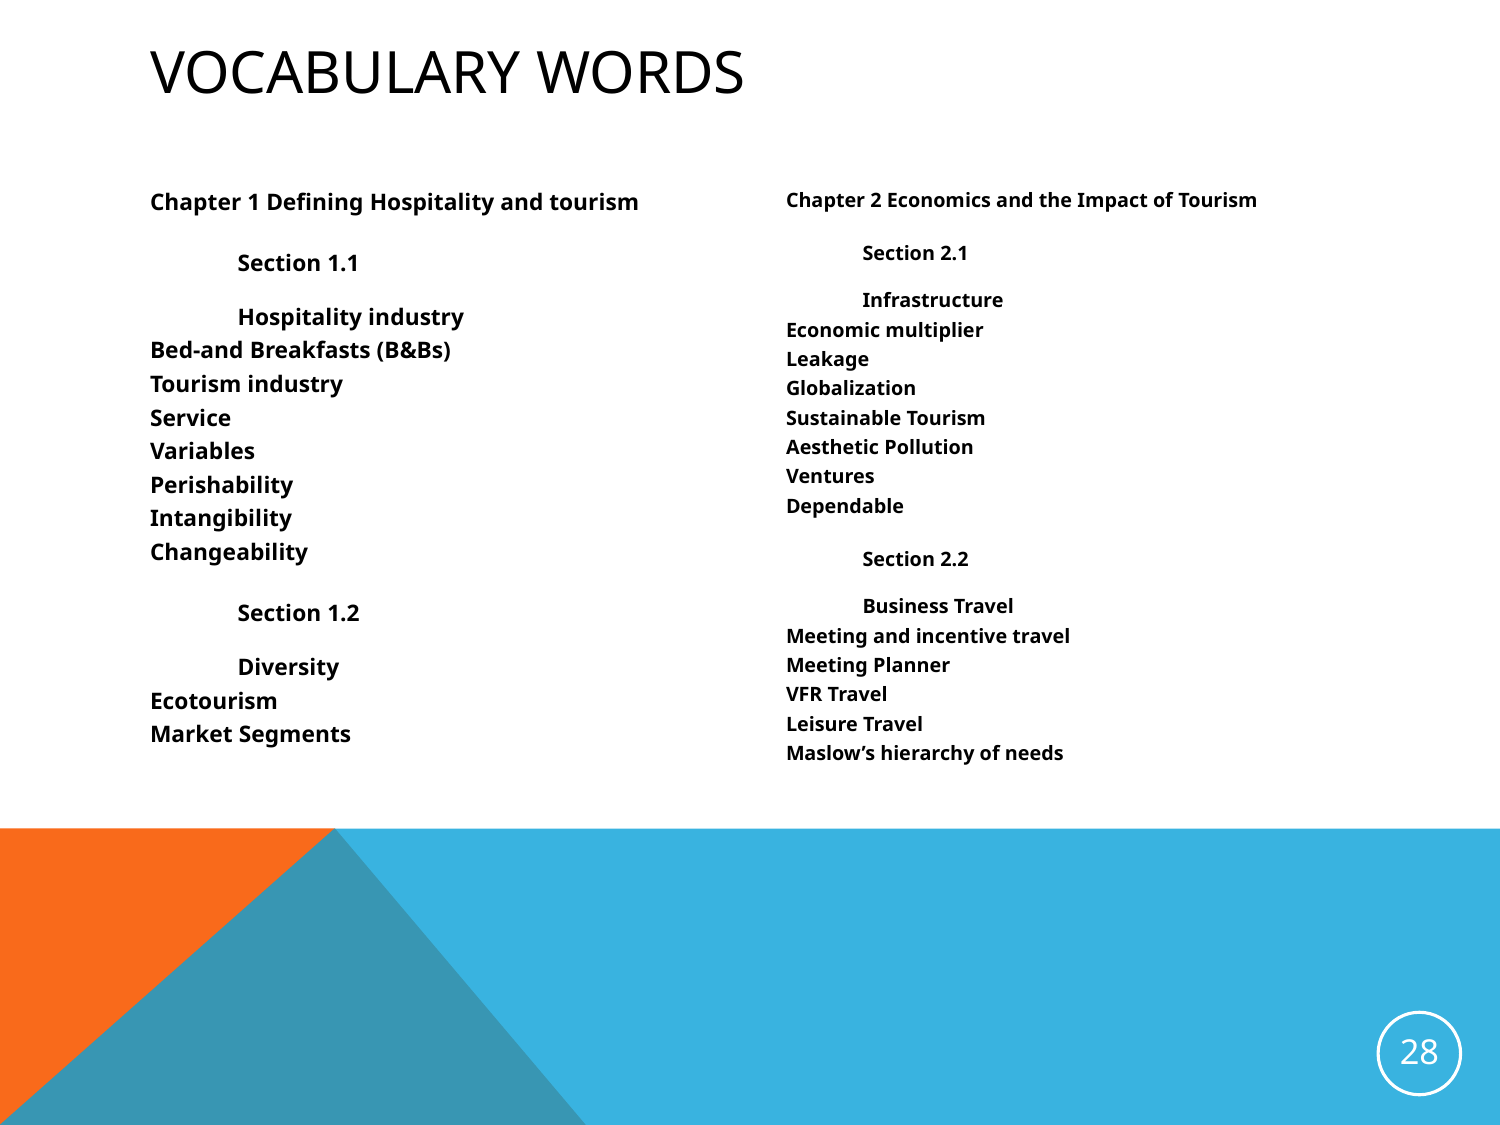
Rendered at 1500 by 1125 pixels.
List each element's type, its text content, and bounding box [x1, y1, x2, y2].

list Chapter 2 Economics and the Impact of Tourism Section 2.1 Infrastructure Economic multiplier Leakage Globalization Sustainable Tourism Aesthetic Pollution Ventures Dependable Section 2.2 Business Travel Meeting and incentive travel Meeting Planner VFR Travel Leisure Travel Maslow’s hierarchy of needs [771, 179, 1296, 789]
title Vocabulary Words [135, 60, 1369, 150]
list Chapter 1 Defining Hospitality and tourism Section 1.1 Hospitality industry Bed-and Breakfasts (B&Bs) Tourism industry Service Variables Perishability Intangibility Changeability Section 1.2 Diversity Ecotourism Market Segments [135, 179, 660, 789]
slide_number 28 [1376, 1010, 1463, 1097]
